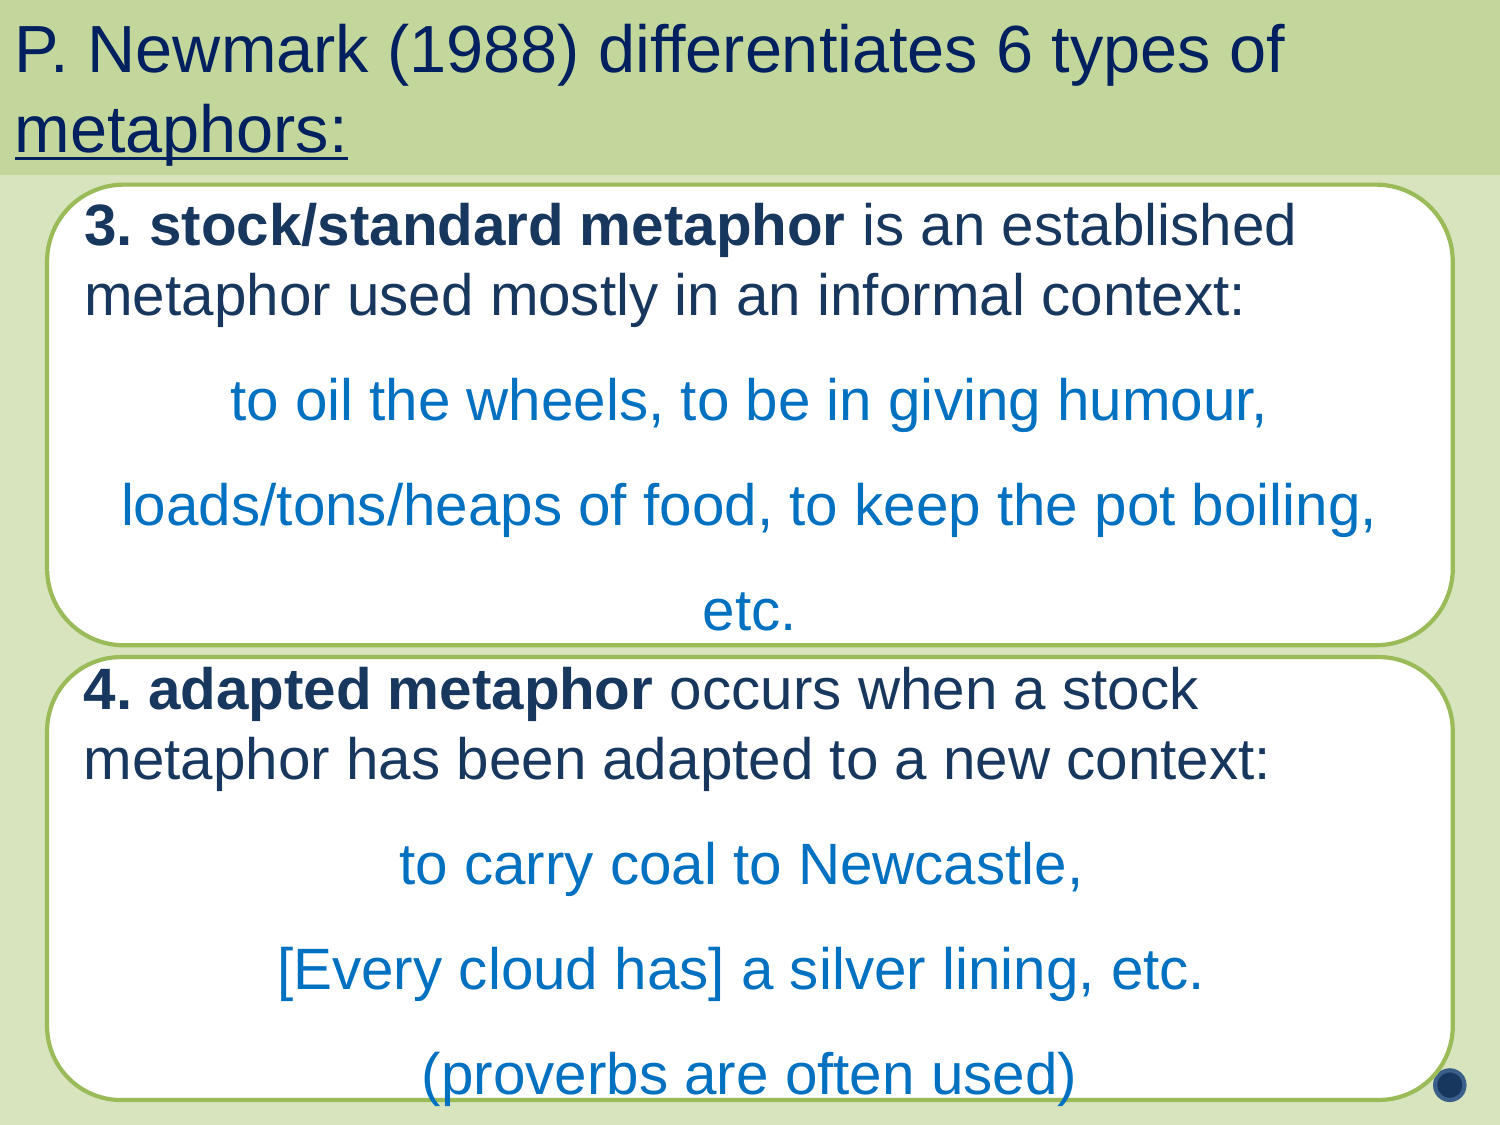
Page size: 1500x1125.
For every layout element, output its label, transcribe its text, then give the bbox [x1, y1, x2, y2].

text_box 3. stock/standard metaphor is an established metaphor used mostly in an informal context: to oil the wheels, to be in giving humour, loads/tons/heaps of food, to keep the pot boiling, etc. [44, 182, 1455, 648]
text_box P. Newmark (1988) differentiates 6 types of metaphors: [0, 0, 1500, 175]
text_box [1433, 1068, 1467, 1103]
text_box 4. adapted metaphor occurs when a stock metaphor has been adapted to a new context: to carry coal to Newcastle, [Every cloud has] a silver lining, etc. (proverbs are often used) [44, 654, 1455, 1103]
